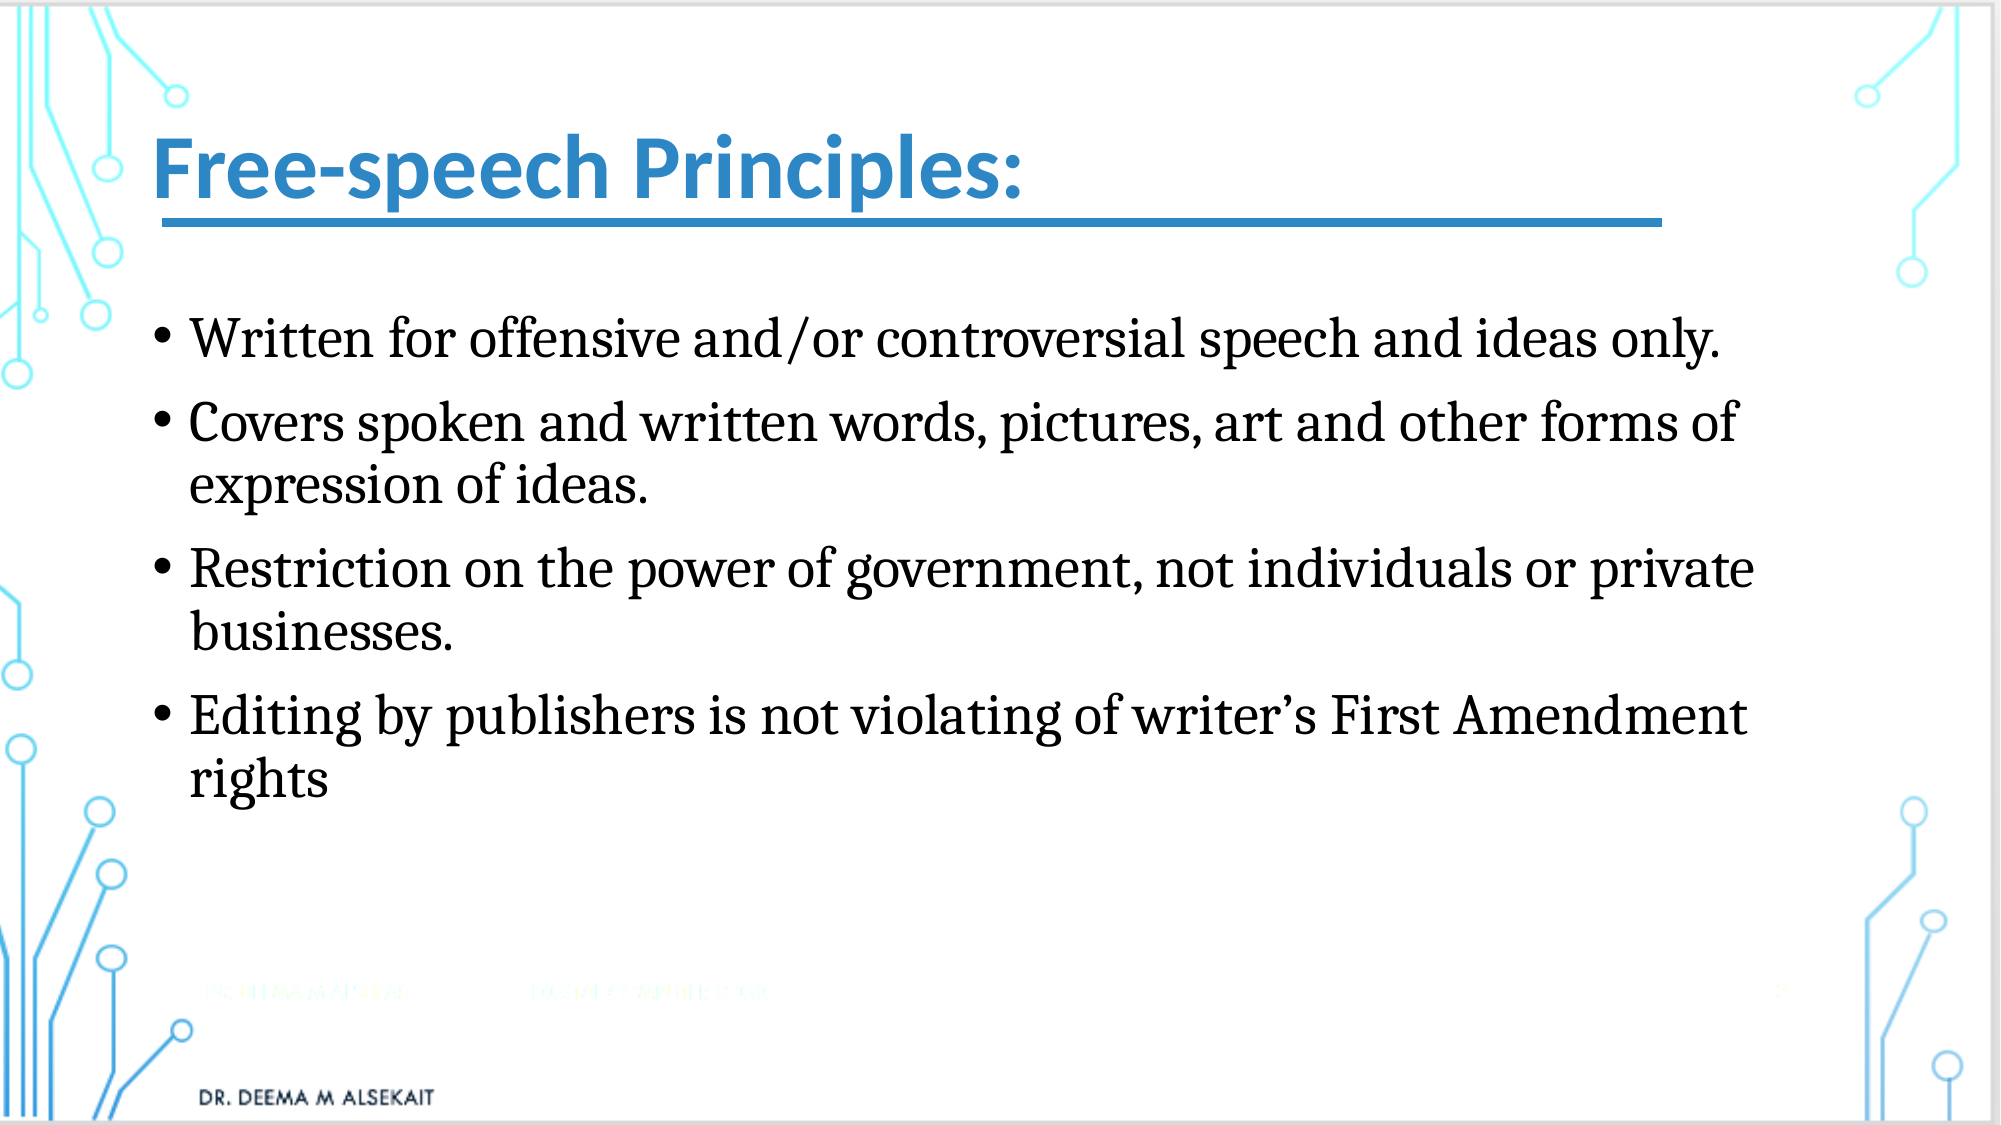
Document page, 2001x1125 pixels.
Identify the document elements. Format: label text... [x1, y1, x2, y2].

list Written for offensive and/or controversial speech and ideas only. Covers spoken and written words, pictures, art and other forms of expression of ideas. Restriction on the power of government, not individuals or private businesses. Editing by publishers is not violating of writer’s First Amendment rights [137, 299, 1863, 1014]
picture [0, 0, 2001, 1125]
title Free-speech Principles: [137, 59, 1863, 278]
